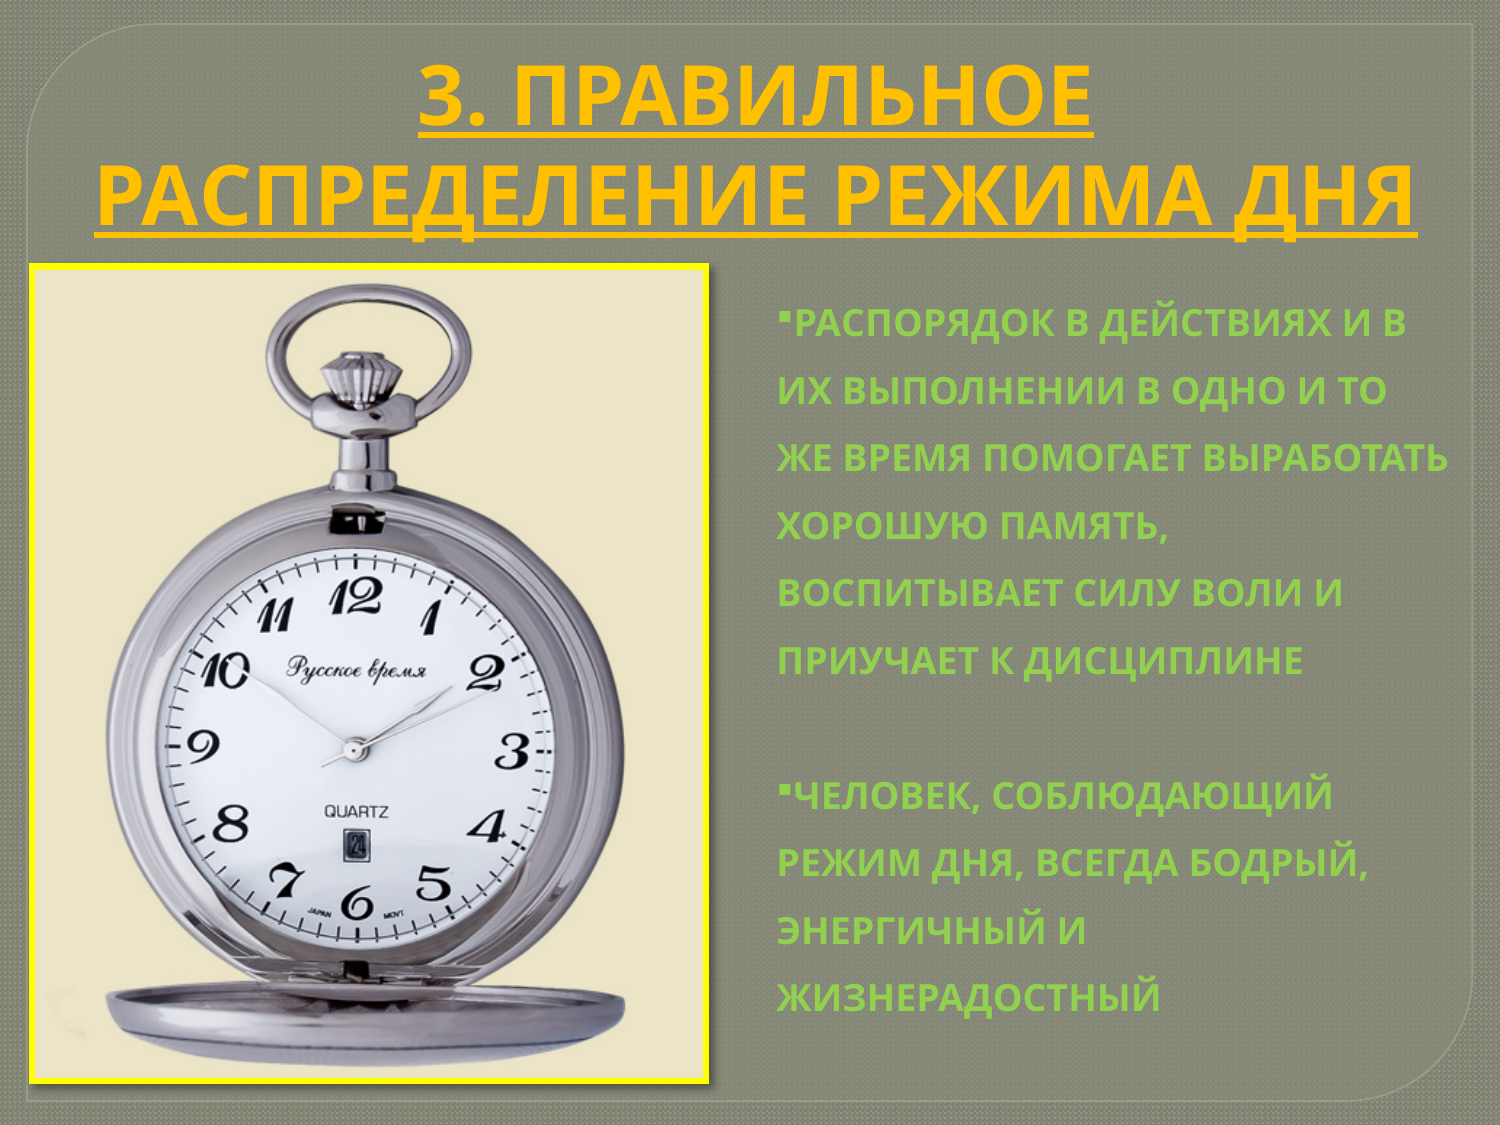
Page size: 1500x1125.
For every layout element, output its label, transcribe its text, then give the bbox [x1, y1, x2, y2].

picture [34, 269, 704, 1079]
text_box РАСПОРЯДОК В ДЕЙСТВИЯХ И В ИХ ВЫПОЛНЕНИИ В ОДНО И ТО ЖЕ ВРЕМЯ ПОМОГАЕТ ВЫРАБОТАТЬ ХОРОШУЮ ПАМЯТЬ, ВОСПИТЫВАЕТ СИЛУ ВОЛИ И ПРИУЧАЕТ К ДИСЦИПЛИНЕ ЧЕЛОВЕК, СОБЛЮДАЮЩИЙ РЕЖИМ ДНЯ, ВСЕГДА БОДРЫЙ, ЭНЕРГИЧНЫЙ И ЖИЗНЕРАДОСТНЫЙ [761, 269, 1465, 1027]
text_box 3. ПРАВИЛЬНОЕ РАСПРЕДЕЛЕНИЕ РЕЖИМА ДНЯ [35, 35, 1477, 250]
